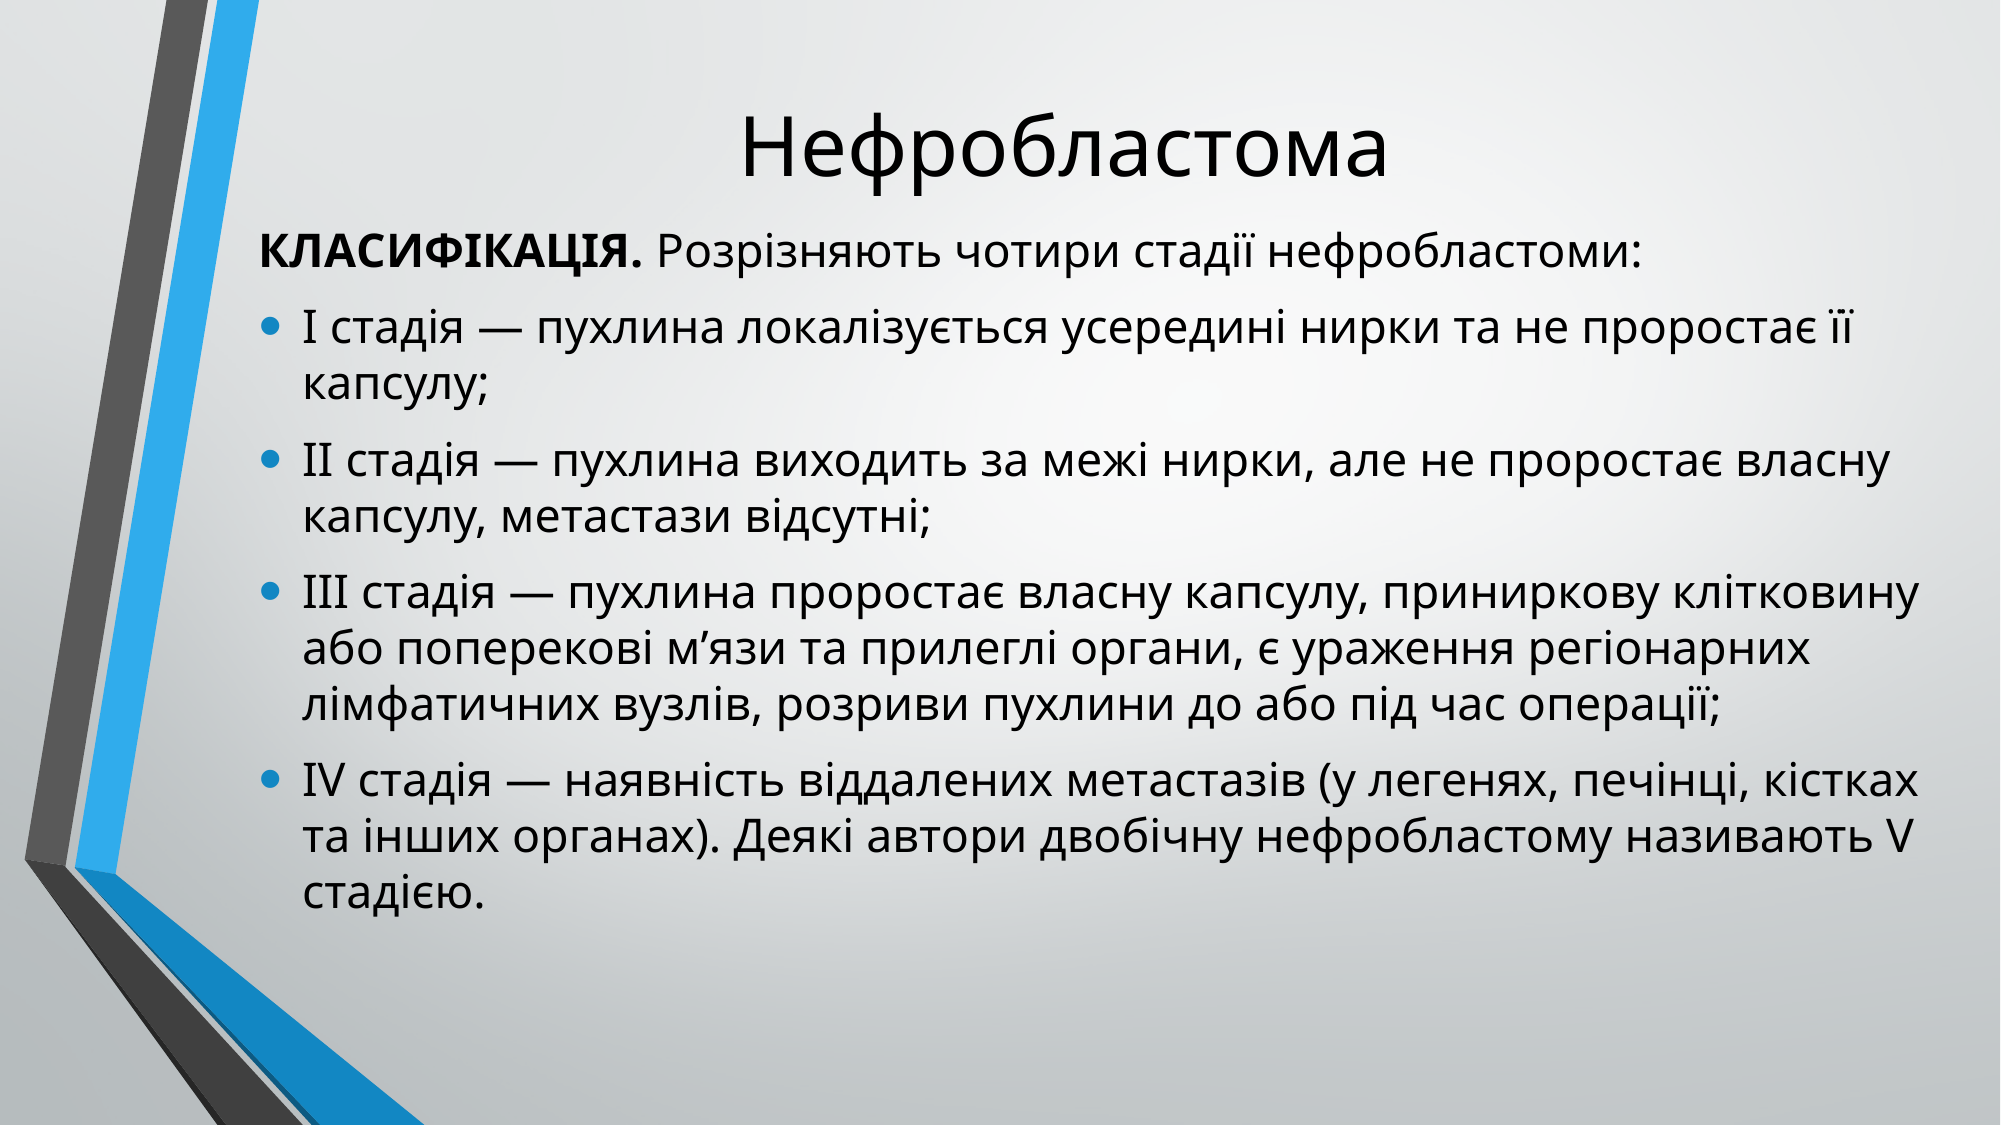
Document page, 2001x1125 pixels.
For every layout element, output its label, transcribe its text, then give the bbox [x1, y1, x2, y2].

list КЛАСИФІКАЦІЯ. Розрізняють чотири стадії нефробластоми: I стадія — пухлина локалізується усередині нирки та не проростає її капсулу; II стадія — пухлина виходить за межі нирки, але не проростає власну капсулу, метастази відсутні; III стадія — пухлина проростає власну капсулу, приниркову клітковину або поперекові м’язи та прилеглі органи, є ураження регіонарних лімфатичних вузлів, розриви пухлини до або під час операції; IV стадія — наявність віддалених метастазів (у легенях, печінці, кістках та інших органах). Деякі автори двобічну нефробластому називають V стадією. [243, 213, 1944, 981]
title Нефробластома [243, 49, 1887, 213]
